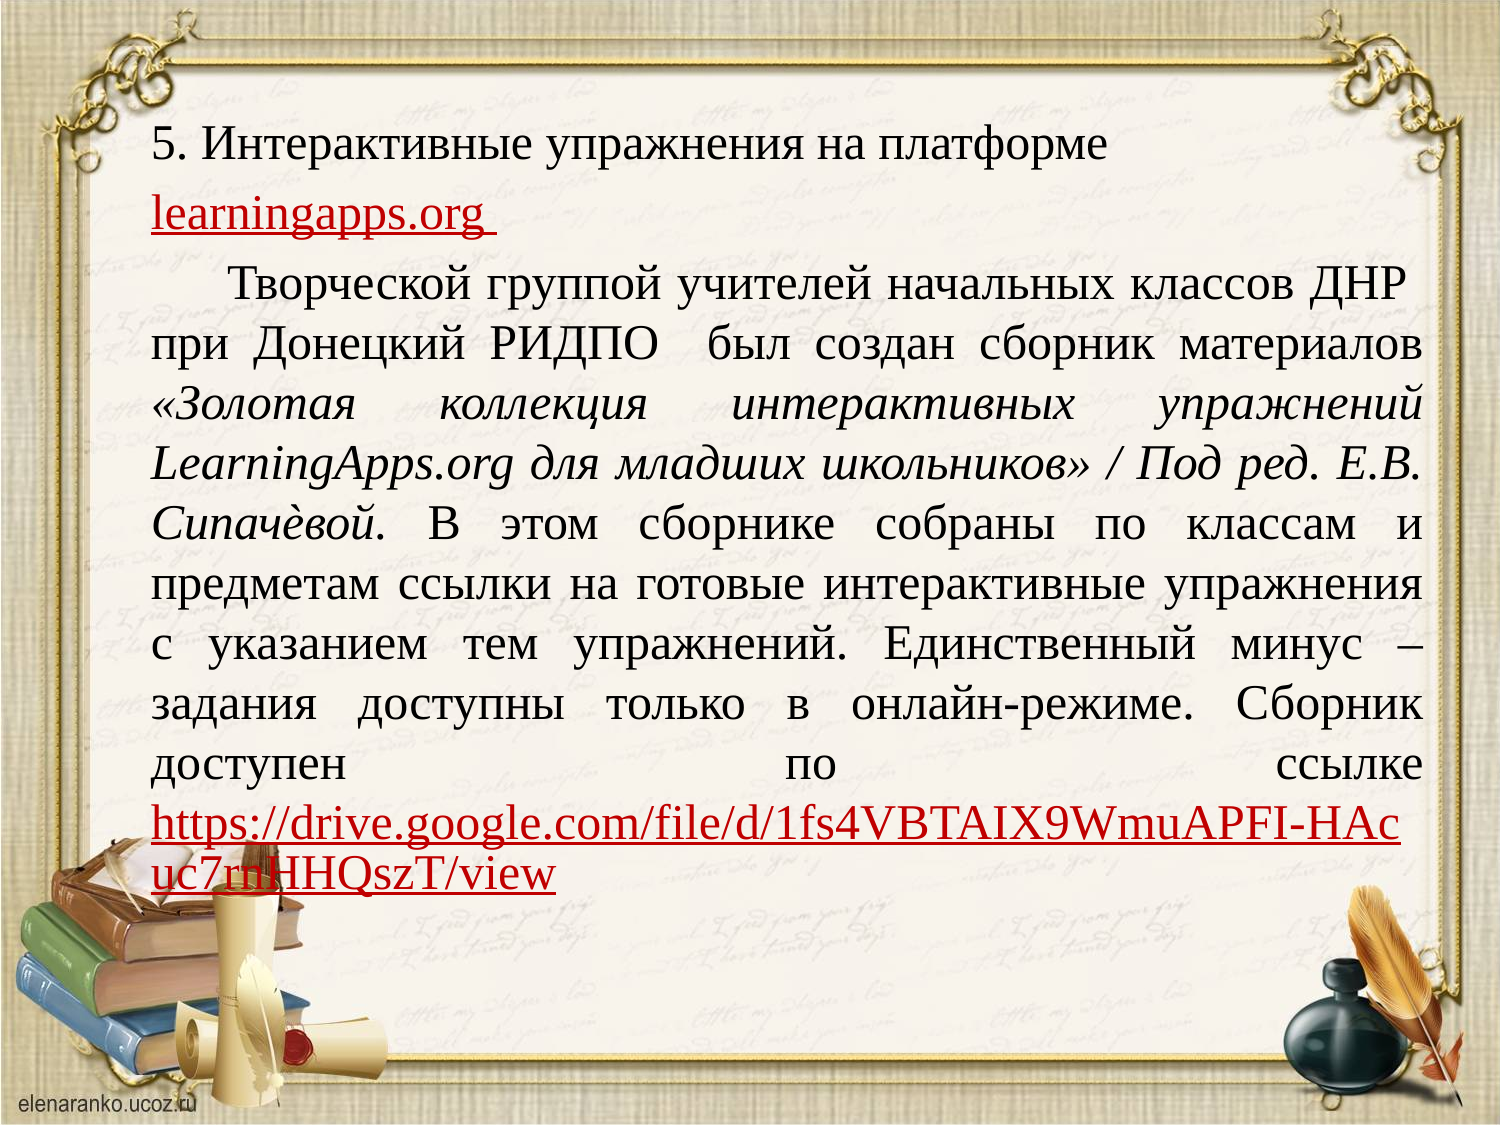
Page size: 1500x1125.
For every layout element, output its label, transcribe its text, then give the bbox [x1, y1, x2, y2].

list 5. Интерактивные упражнения на платформе learningapps.org Творческой группой учителей начальных классов ДНР при Донецкий РИДПО был создан сборник материалов «Золотая коллекция интерактивных упражнений LearningApps.org для младших школьников» / Под ред. Е.В. Сипачѐвой. В этом сборнике собраны по классам и предметам ссылки на готовые интерактивные упражнения с указанием тем упражнений. Единственный минус – задания доступны только в онлайн-режиме. Сборник доступен по ссылке https://drive.google.com/file/d/1fs4VBTAIX9WmuAPFI-HAcuc7rnHHQszT/view [135, 101, 1439, 846]
picture [0, 0, 1500, 1125]
